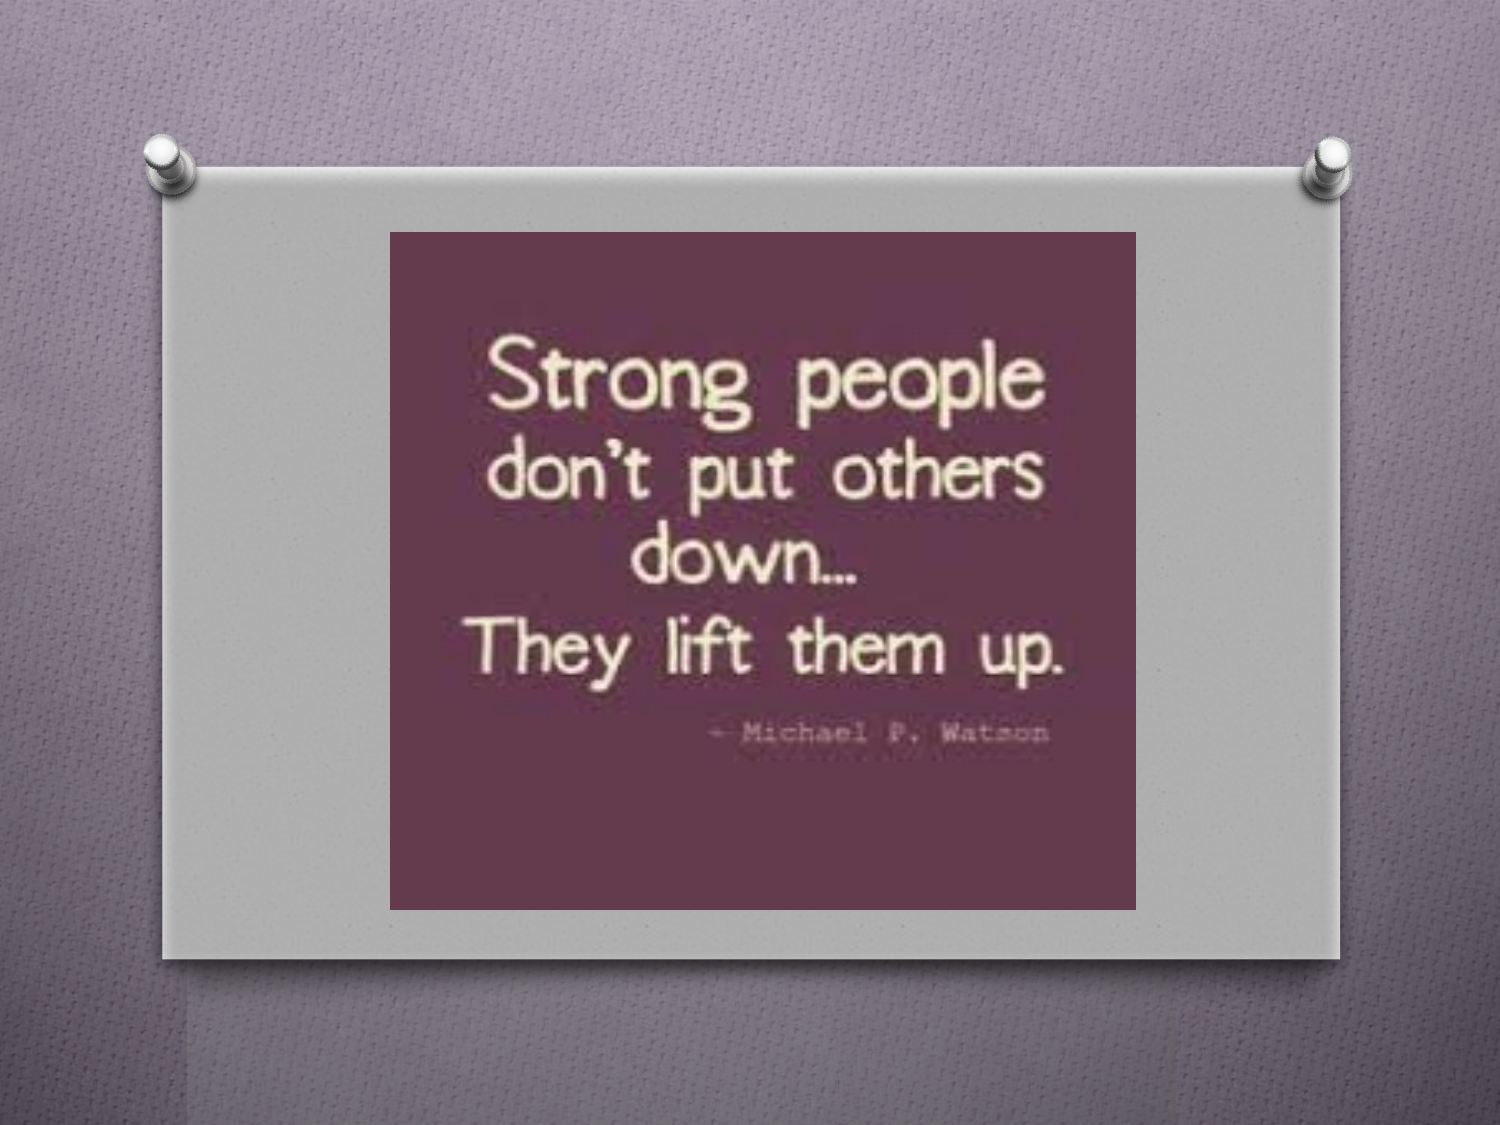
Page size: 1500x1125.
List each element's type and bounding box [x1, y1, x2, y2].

picture [1274, 109, 1396, 230]
picture [112, 100, 235, 224]
picture [389, 231, 1136, 910]
